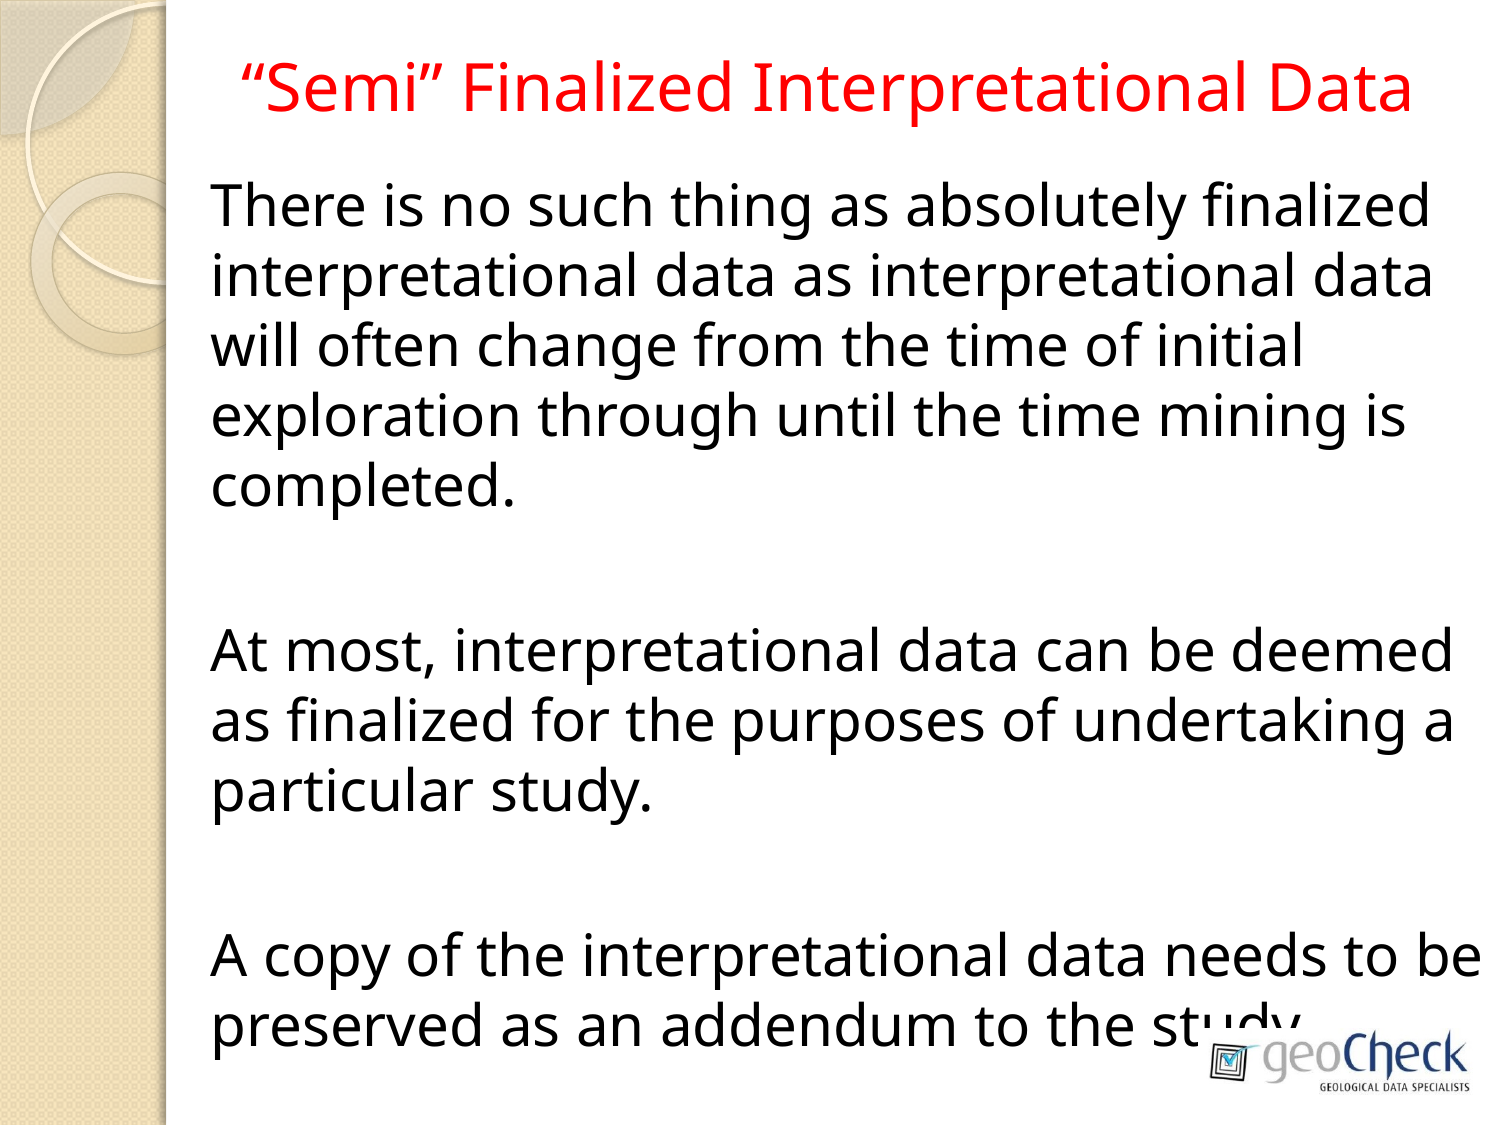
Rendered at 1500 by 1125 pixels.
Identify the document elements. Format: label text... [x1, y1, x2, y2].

picture [1198, 1028, 1480, 1102]
list There is no such thing as absolutely finalized interpretational data as interpretational data will often change from the time of initial exploration through until the time mining is completed. At most, interpretational data can be deemed as finalized for the purposes of undertaking a particular study. A copy of the interpretational data needs to be preserved as an addendum to the study. [182, 160, 1500, 1007]
title “Semi” Finalized Interpretational Data [158, 0, 1500, 170]
